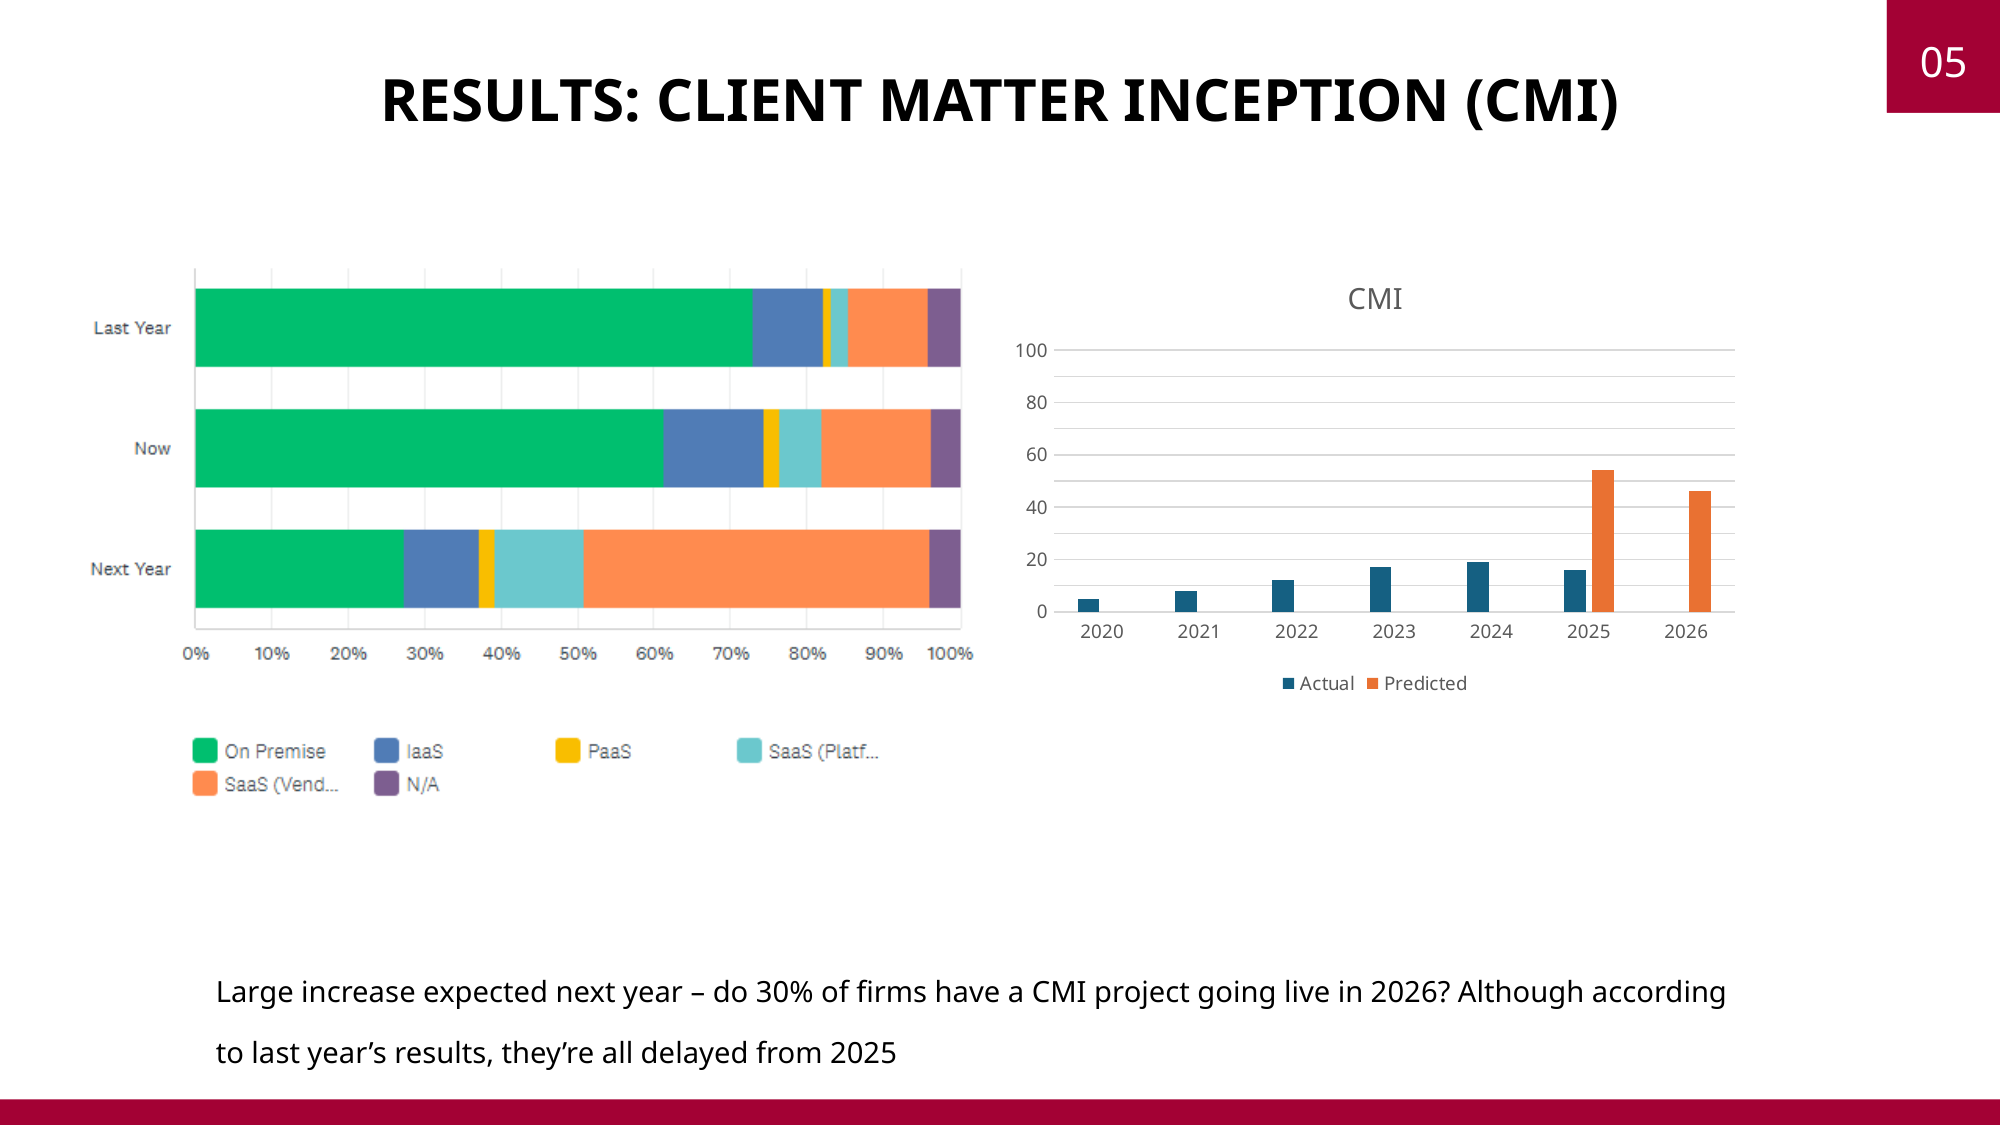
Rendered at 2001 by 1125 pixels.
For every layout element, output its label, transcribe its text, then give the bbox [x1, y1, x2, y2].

text_box RESULTS: CLIENT MATTER INCEPTION (CMI) [0, 63, 2000, 178]
text_box Large increase expected next year – do 30% of firms have a CMI project going live in 2026? Although according to last year’s results, they’re all delayed from 2025 [201, 939, 1761, 1077]
list 05 [1884, 9, 1968, 63]
chart [999, 252, 1751, 704]
picture [49, 230, 1001, 829]
